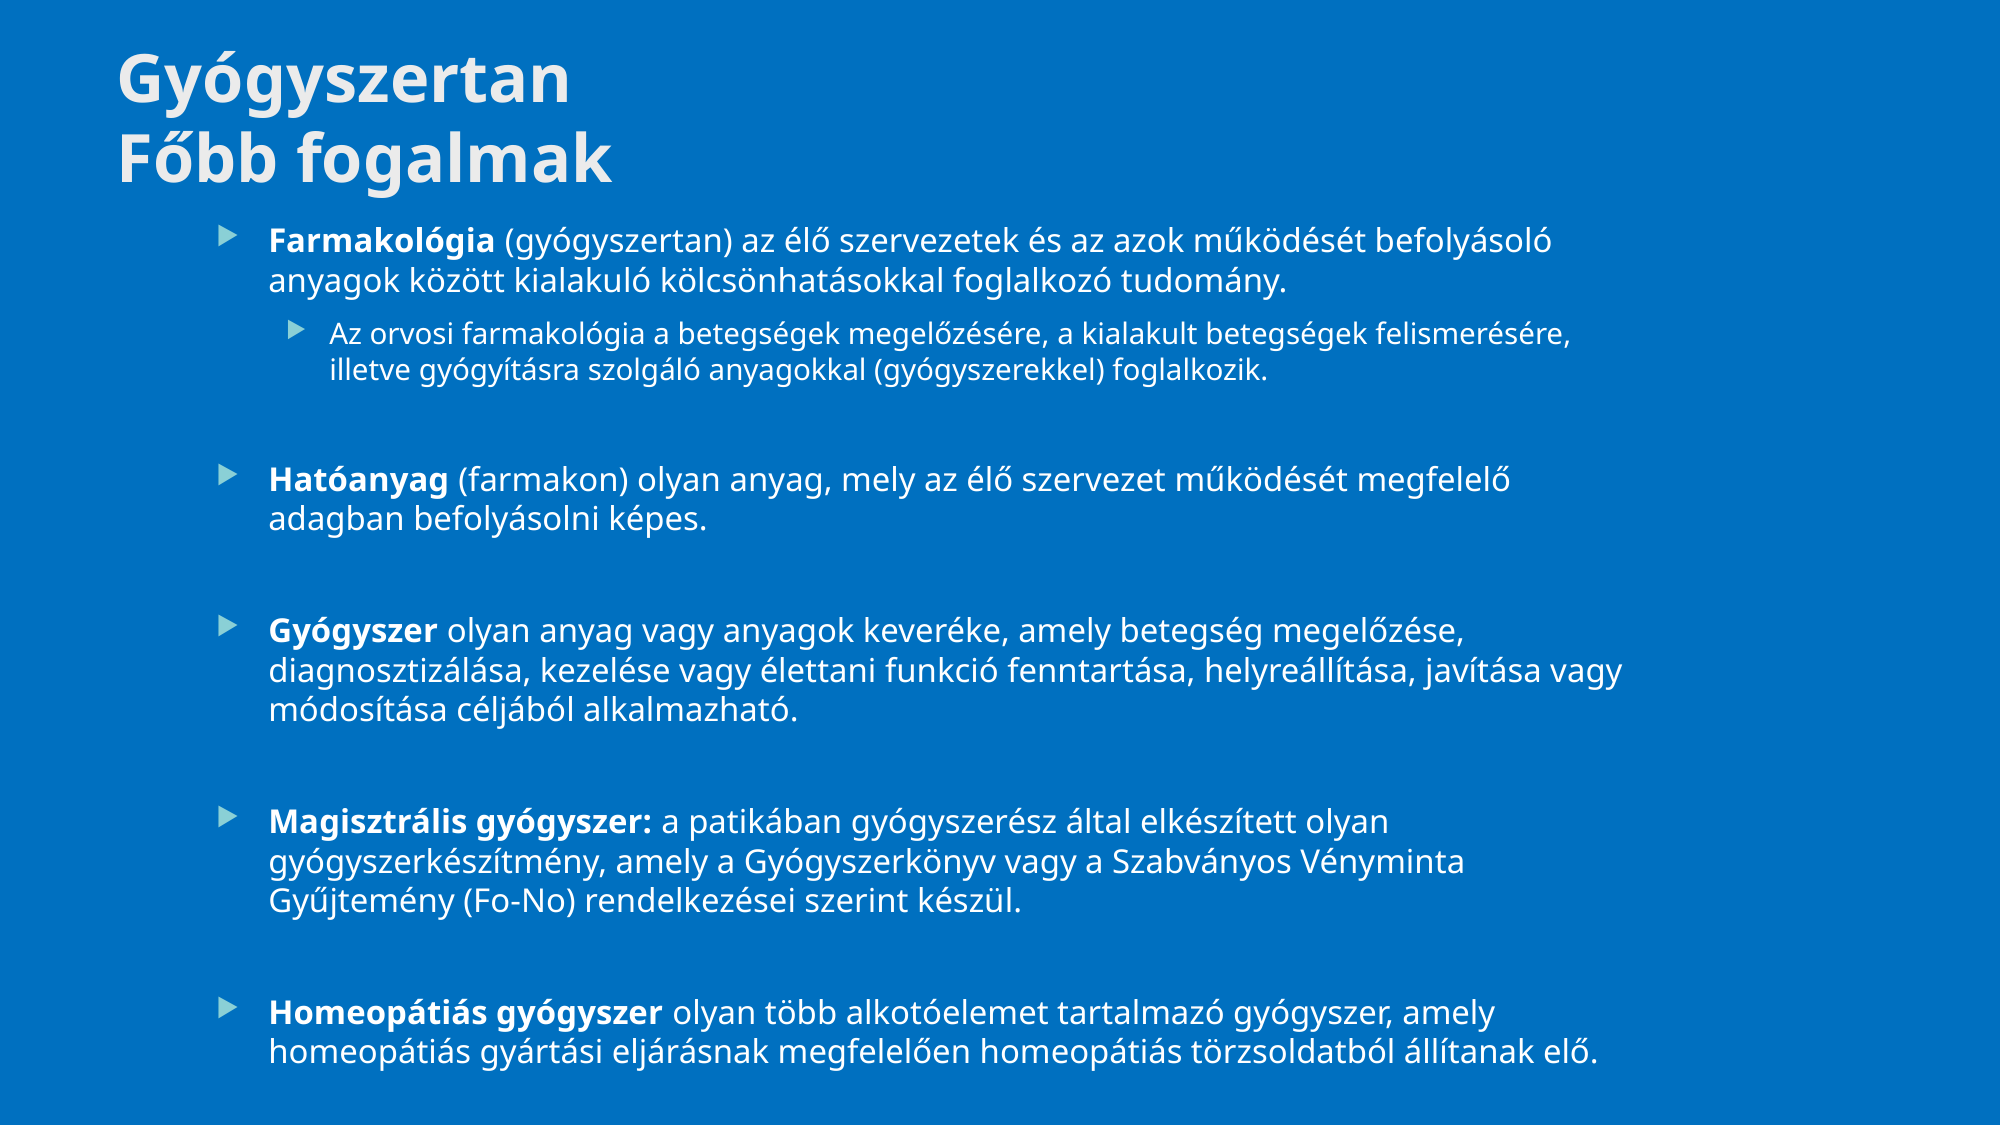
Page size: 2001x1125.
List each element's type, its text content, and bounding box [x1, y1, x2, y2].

title Gyógyszertan Főbb fogalmak [101, 28, 1645, 259]
list Farmakológia (gyógyszertan) az élő szervezetek és az azok működését befolyásoló anyagok között kialakuló kölcsönhatásokkal foglalkozó tudomány. Az orvosi farmakológia a betegségek megelőzésére, a kialakult betegségek felismerésére, illetve gyógyításra szolgáló anyagokkal (gyógyszerekkel) foglalkozik. Hatóanyag (farmakon) olyan anyag, mely az élő szervezet működését megfelelő adagban befolyásolni képes. Gyógyszer olyan anyag vagy anyagok keveréke, amely betegség megelőzése, diagnosztizálása, kezelése vagy élettani funkció fenntartása, helyreállítása, javítása vagy módosítása céljából alkalmazható. Magisztrális gyógyszer: a patikában gyógyszerész által elkészített olyan gyógyszerkészítmény, amely a Gyógyszerkönyv vagy a Szabványos Vényminta Gyűjtemény (Fo-No) rendelkezései szerint készül. Homeopátiás gyógyszer olyan több alkotóelemet tartalmazó gyógyszer, amely homeopátiás gyártási eljárásnak megfelelően homeopátiás törzsoldatból állítanak elő. [201, 212, 1645, 1125]
